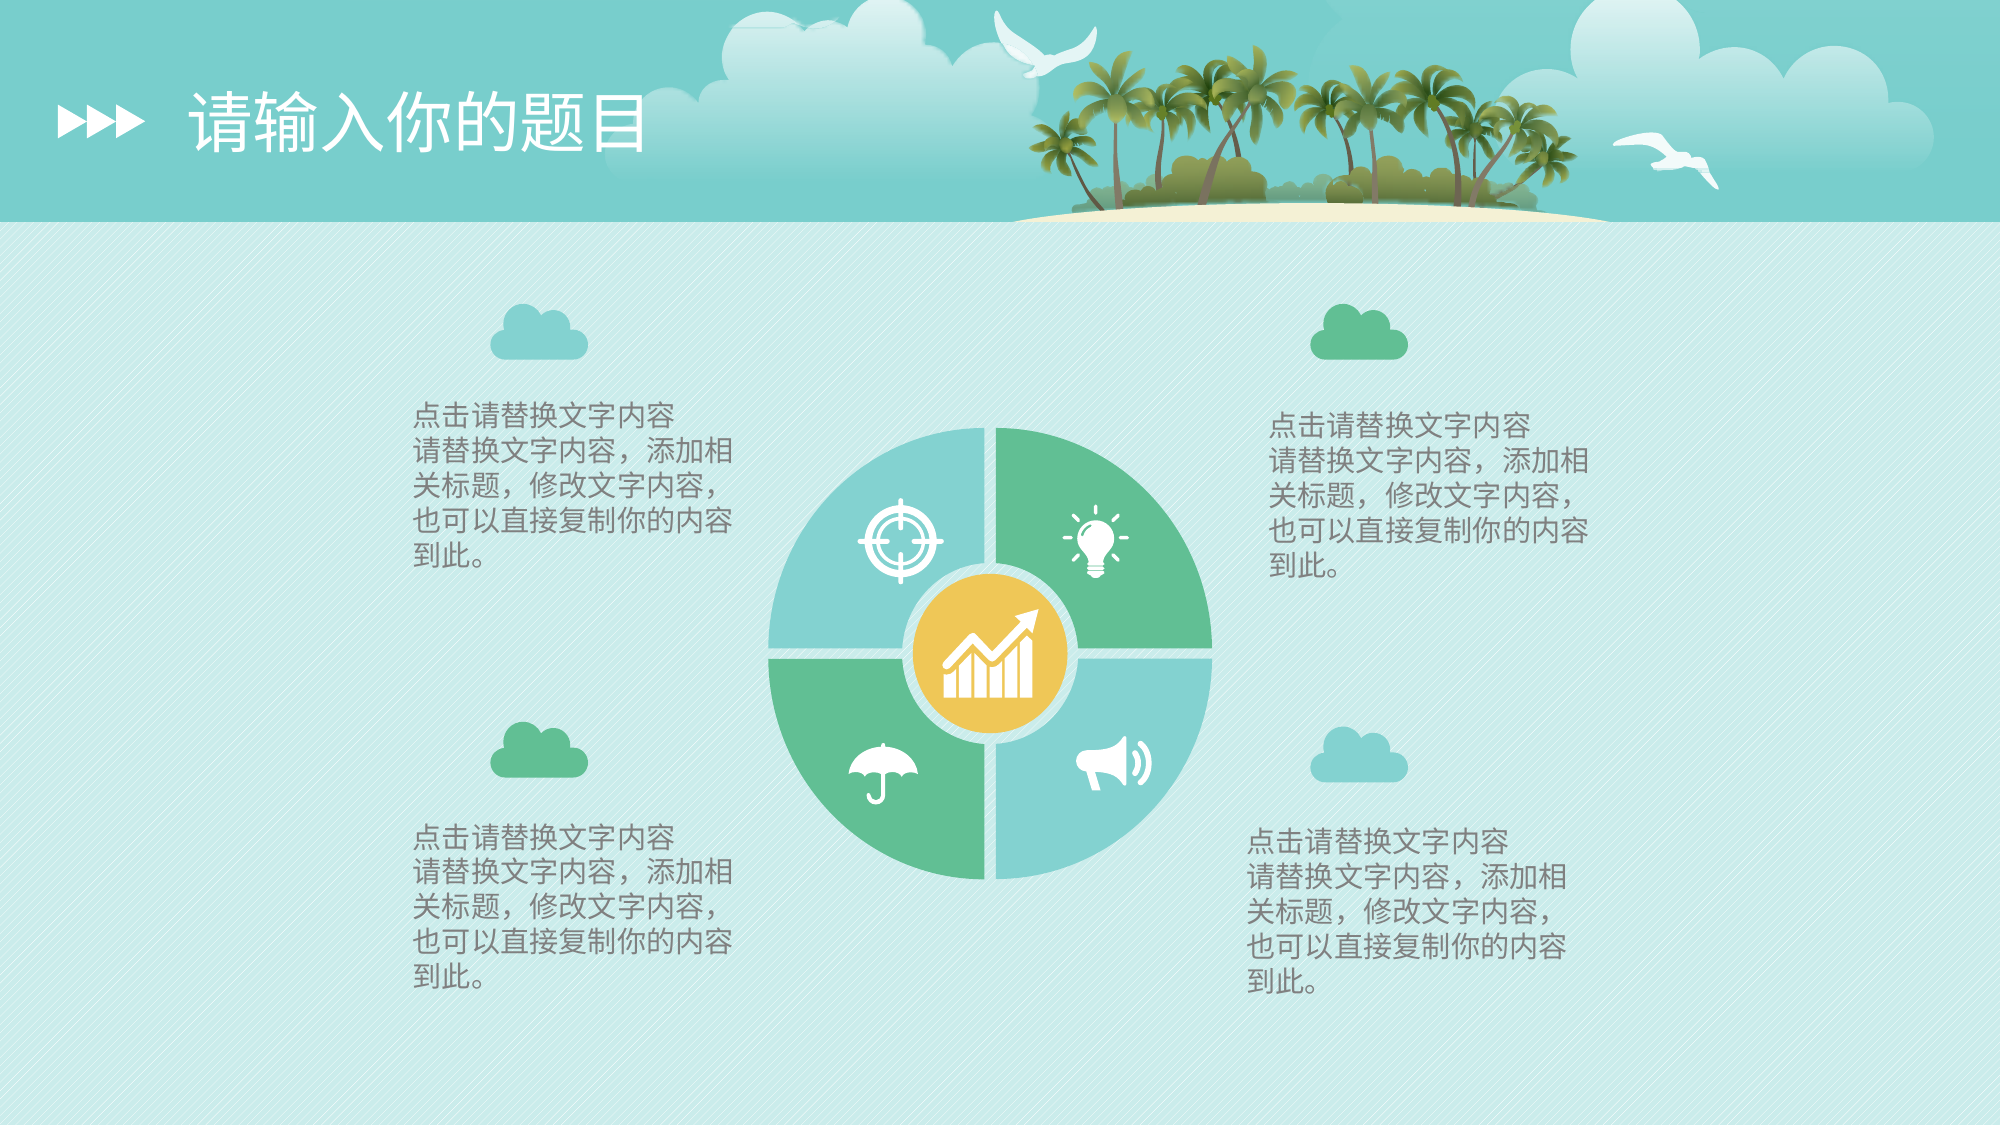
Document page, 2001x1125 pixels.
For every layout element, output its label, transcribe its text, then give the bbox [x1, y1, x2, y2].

text_box 点击请替换文字内容 请替换文字内容，添加相关标题，修改文字内容，也可以直接复制你的内容到此。 [397, 811, 779, 1001]
text_box 点击请替换文字内容 请替换文字内容，添加相关标题，修改文字内容，也可以直接复制你的内容到此。 [1231, 816, 1613, 1006]
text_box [768, 658, 985, 880]
text_box 点击请替换文字内容 请替换文字内容，添加相关标题，修改文字内容，也可以直接复制你的内容到此。 [397, 389, 779, 580]
text_box 点击请替换文字内容 请替换文字内容，添加相关标题，修改文字内容，也可以直接复制你的内容到此。 [1253, 399, 1634, 590]
text_box [1310, 303, 1408, 360]
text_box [995, 427, 1213, 649]
text_box [490, 721, 589, 778]
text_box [995, 658, 1213, 879]
text_box [490, 303, 589, 360]
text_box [768, 427, 985, 649]
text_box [912, 573, 1068, 734]
text_box [1310, 726, 1408, 783]
